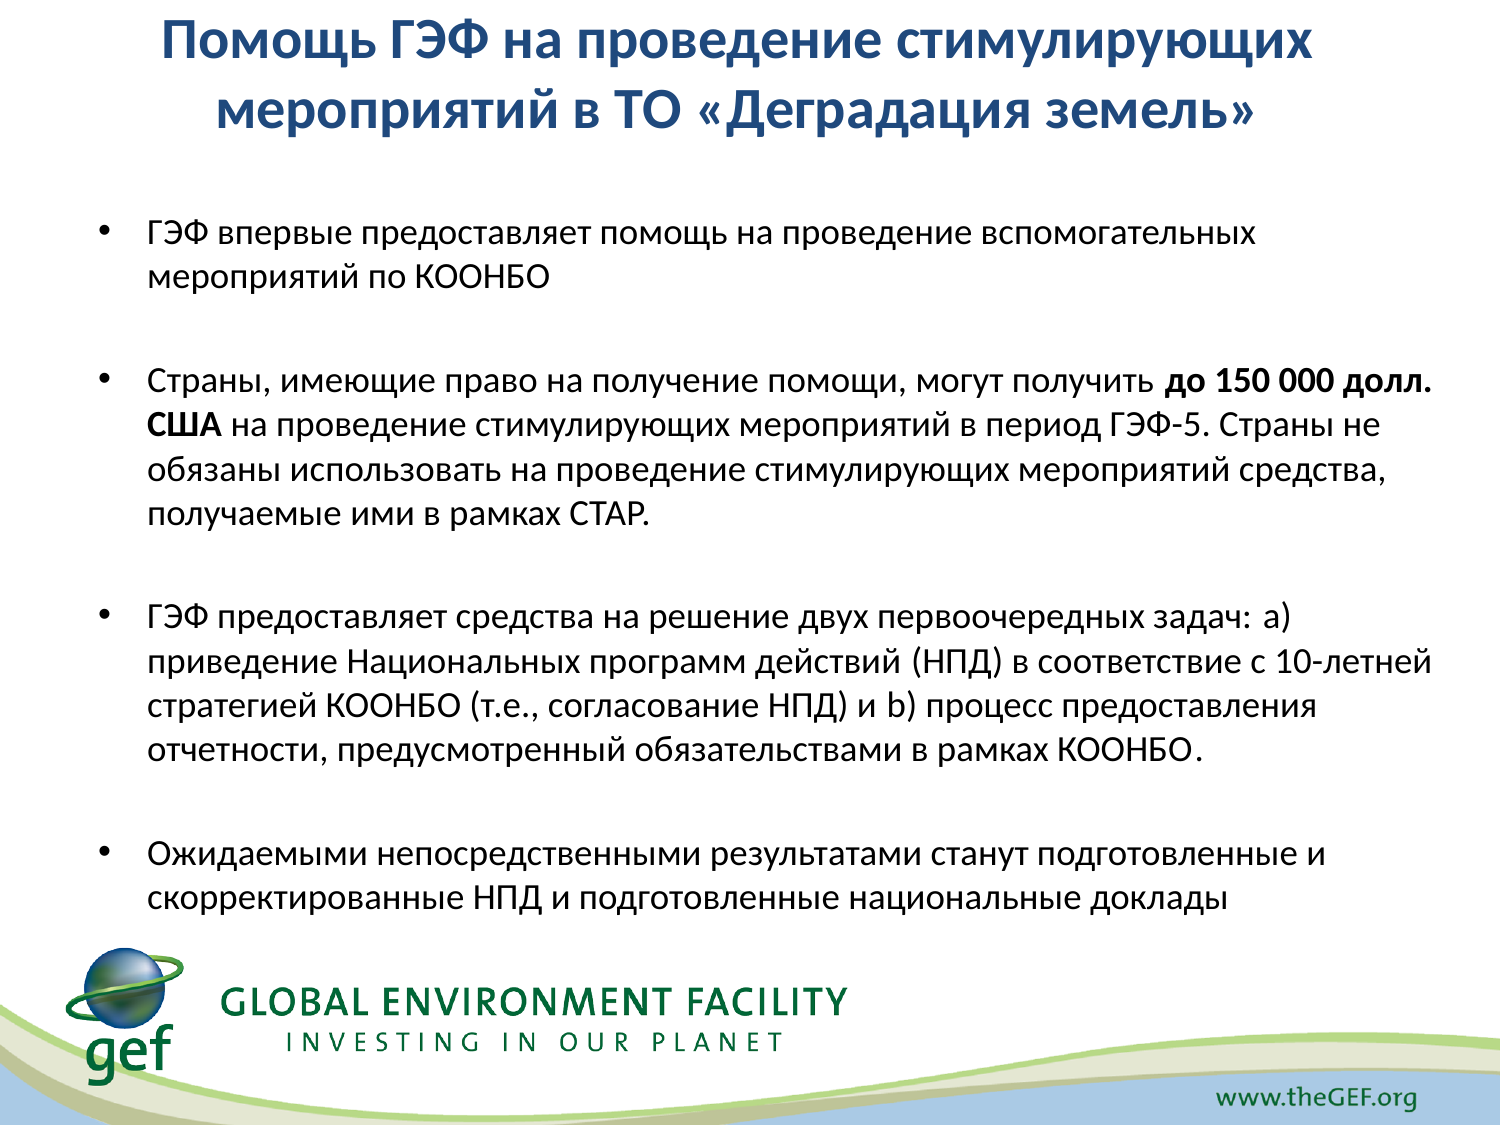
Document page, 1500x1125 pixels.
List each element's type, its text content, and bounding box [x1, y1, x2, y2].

list ГЭФ впервые предоставляет помощь на проведение вспомогательных мероприятий по КООНБО Страны, имеющие право на получение помощи, могут получить до 150 000 долл. США на проведение стимулирующих мероприятий в период ГЭФ-5. Страны не обязаны использовать на проведение стимулирующих мероприятий средства, получаемые ими в рамках СТАР. ГЭФ предоставляет средства на решение двух первоочередных задач: a) приведение Национальных программ действий (НПД) в соответствие с 10-летней стратегией КООНБО (т.е., согласование НПД) и b) процесс предоставления отчетности, предусмотренный обязательствами в рамках КООНБО. Ожидаемыми непосредственными результатами станут подготовленные и скорректированные НПД и подготовленные национальные доклады [74, 199, 1463, 976]
text_box Помощь ГЭФ на проведение стимулирующих мероприятий в ТО «Деградация земель» [0, 0, 1475, 140]
picture [0, 920, 1500, 1125]
